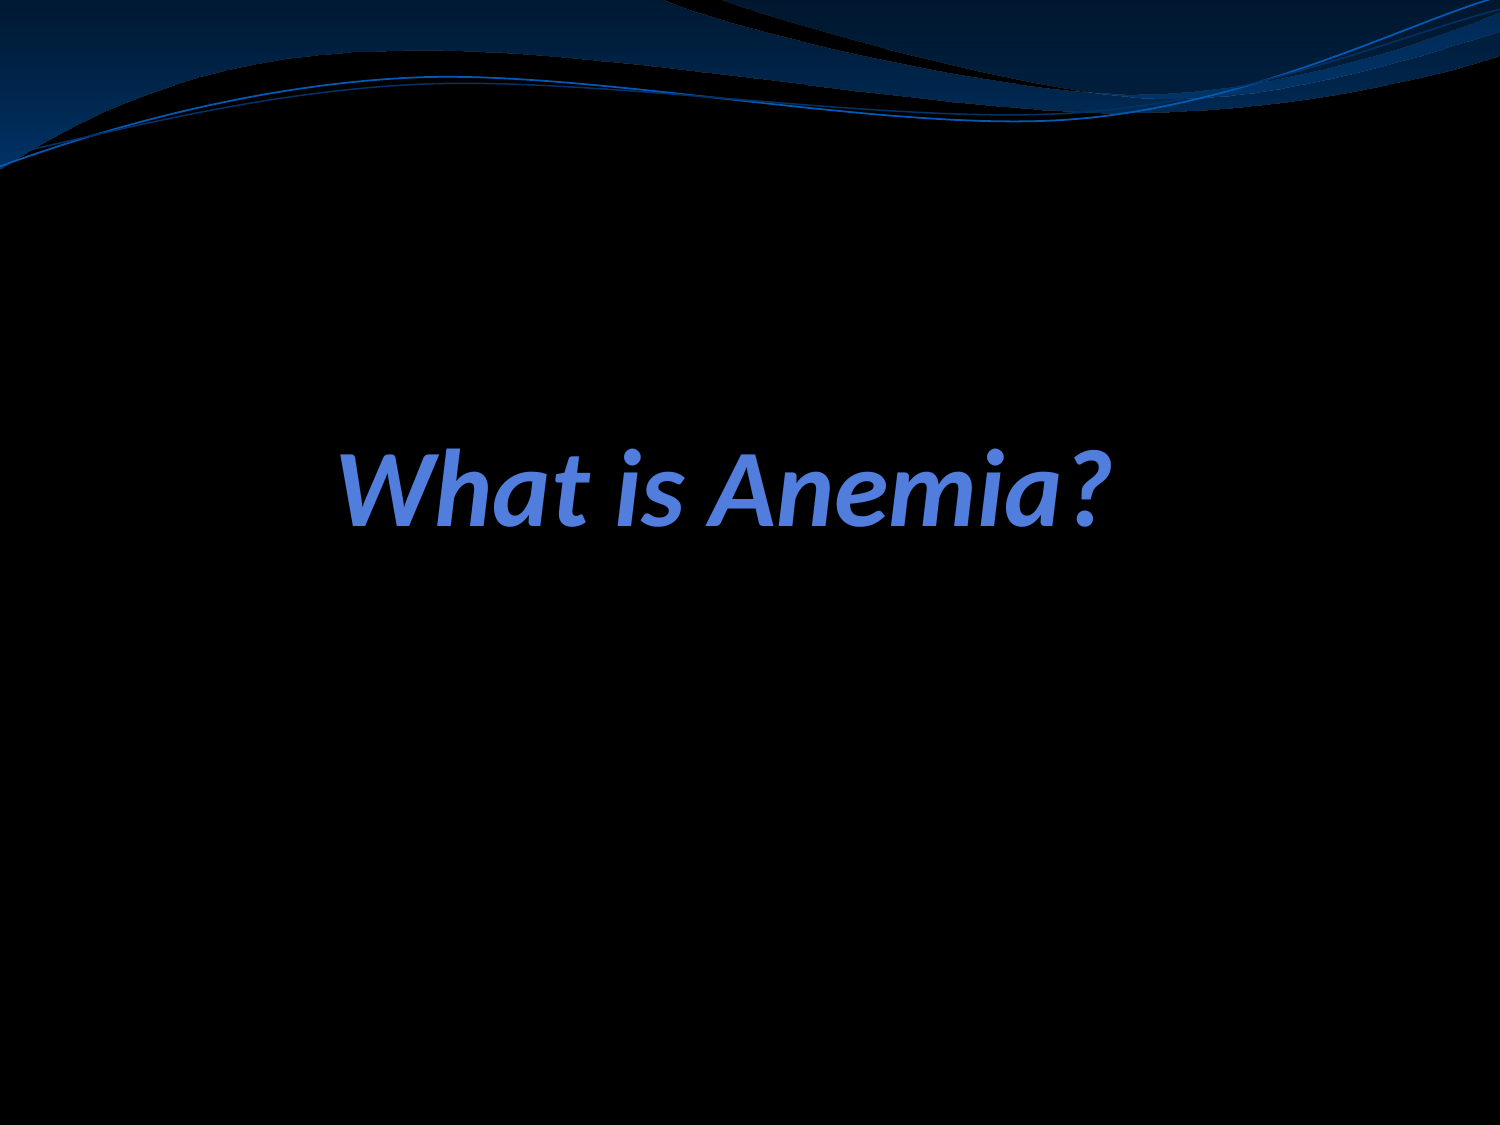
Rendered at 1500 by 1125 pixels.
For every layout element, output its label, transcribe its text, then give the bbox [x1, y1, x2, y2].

title What is Anemia? [87, 324, 1363, 549]
